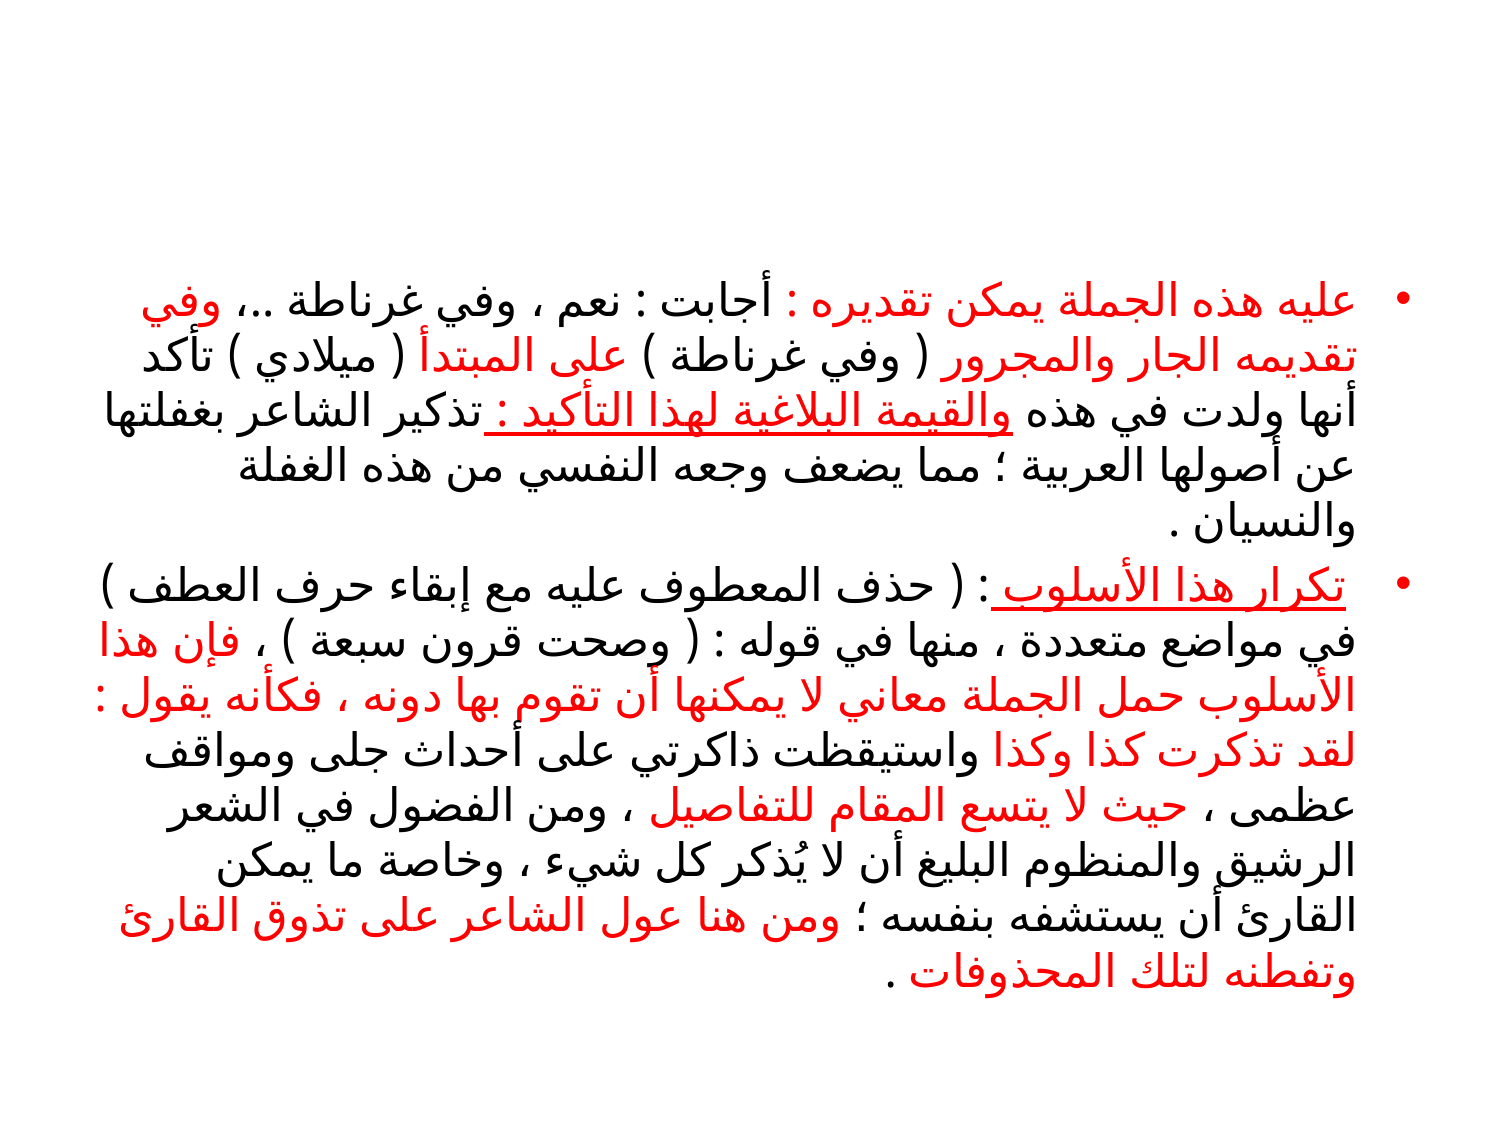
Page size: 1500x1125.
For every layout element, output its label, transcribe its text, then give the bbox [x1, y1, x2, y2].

list عليه هذه الجملة يمكن تقديره : أجابت : نعم ، وفي غرناطة ..، وفي تقديمه الجار والمجرور ( وفي غرناطة ) على المبتدأ ( ميلادي ) تأكد أنها ولدت في هذه والقيمة البلاغية لهذا التأكيد : تذكير الشاعر بغفلتها عن أصولها العربية ؛ مما يضعف وجعه النفسي من هذه الغفلة والنسيان . تكرار هذا الأسلوب : ( حذف المعطوف عليه مع إبقاء حرف العطف ) في مواضع متعددة ، منها في قوله : ( وصحت قرون سبعة ) ، فإن هذا الأسلوب حمل الجملة معاني لا يمكنها أن تقوم بها دونه ، فكأنه يقول : لقد تذكرت كذا وكذا واستيقظت ذاكرتي على أحداث جلى ومواقف عظمى ، حيث لا يتسع المقام للتفاصيل ، ومن الفضول في الشعر الرشيق والمنظوم البليغ أن لا يُذكر كل شيء ، وخاصة ما يمكن القارئ أن يستشفه بنفسه ؛ ومن هنا عول الشاعر على تذوق القارئ وتفطنه لتلك المحذوفات . [75, 262, 1425, 1005]
